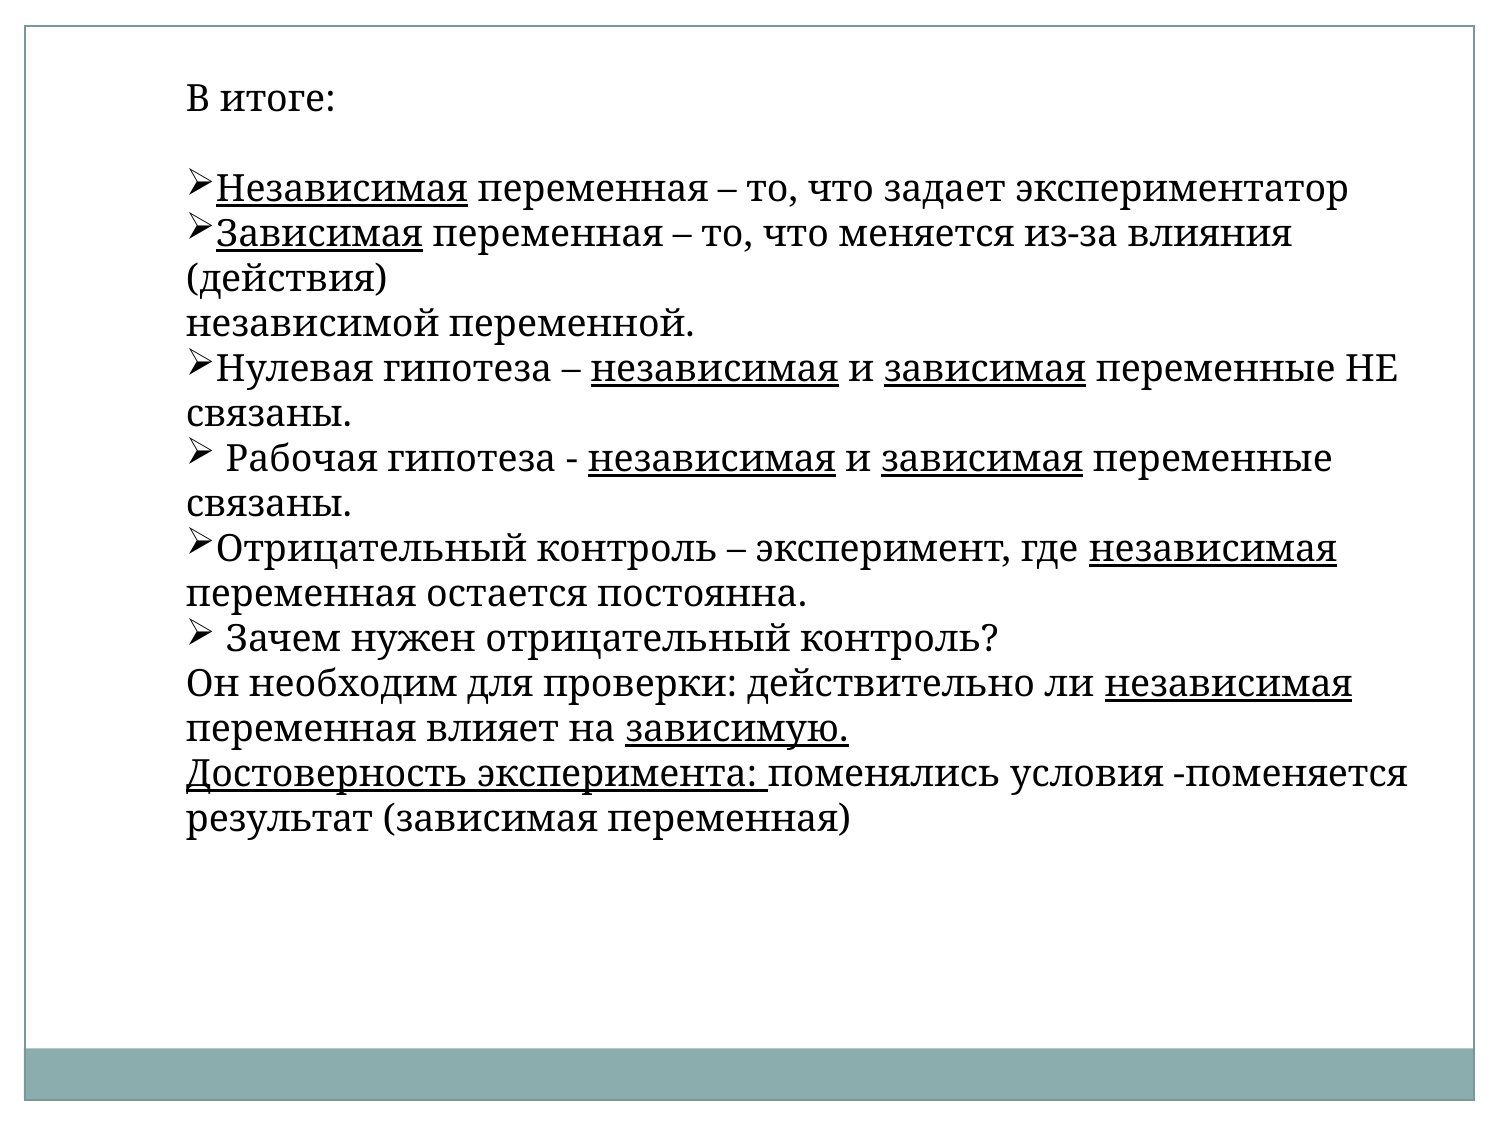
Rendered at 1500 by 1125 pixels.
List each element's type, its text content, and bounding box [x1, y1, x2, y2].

text_box В итоге: Независимая переменная – то, что задает экспериментатор Зависимая переменная – то, что меняется из-за влияния (действия) независимой переменной. Нулевая гипотеза – независимая и зависимая переменные НЕ связаны. Рабочая гипотеза - независимая и зависимая переменные связаны. Отрицательный контроль – эксперимент, где независимая переменная остается постоянна. Зачем нужен отрицательный контроль? Он необходим для проверки: действительно ли независимая переменная влияет на зависимую. Достоверность эксперимента: поменялись условия -поменяется результат (зависимая переменная) [171, 66, 1459, 847]
